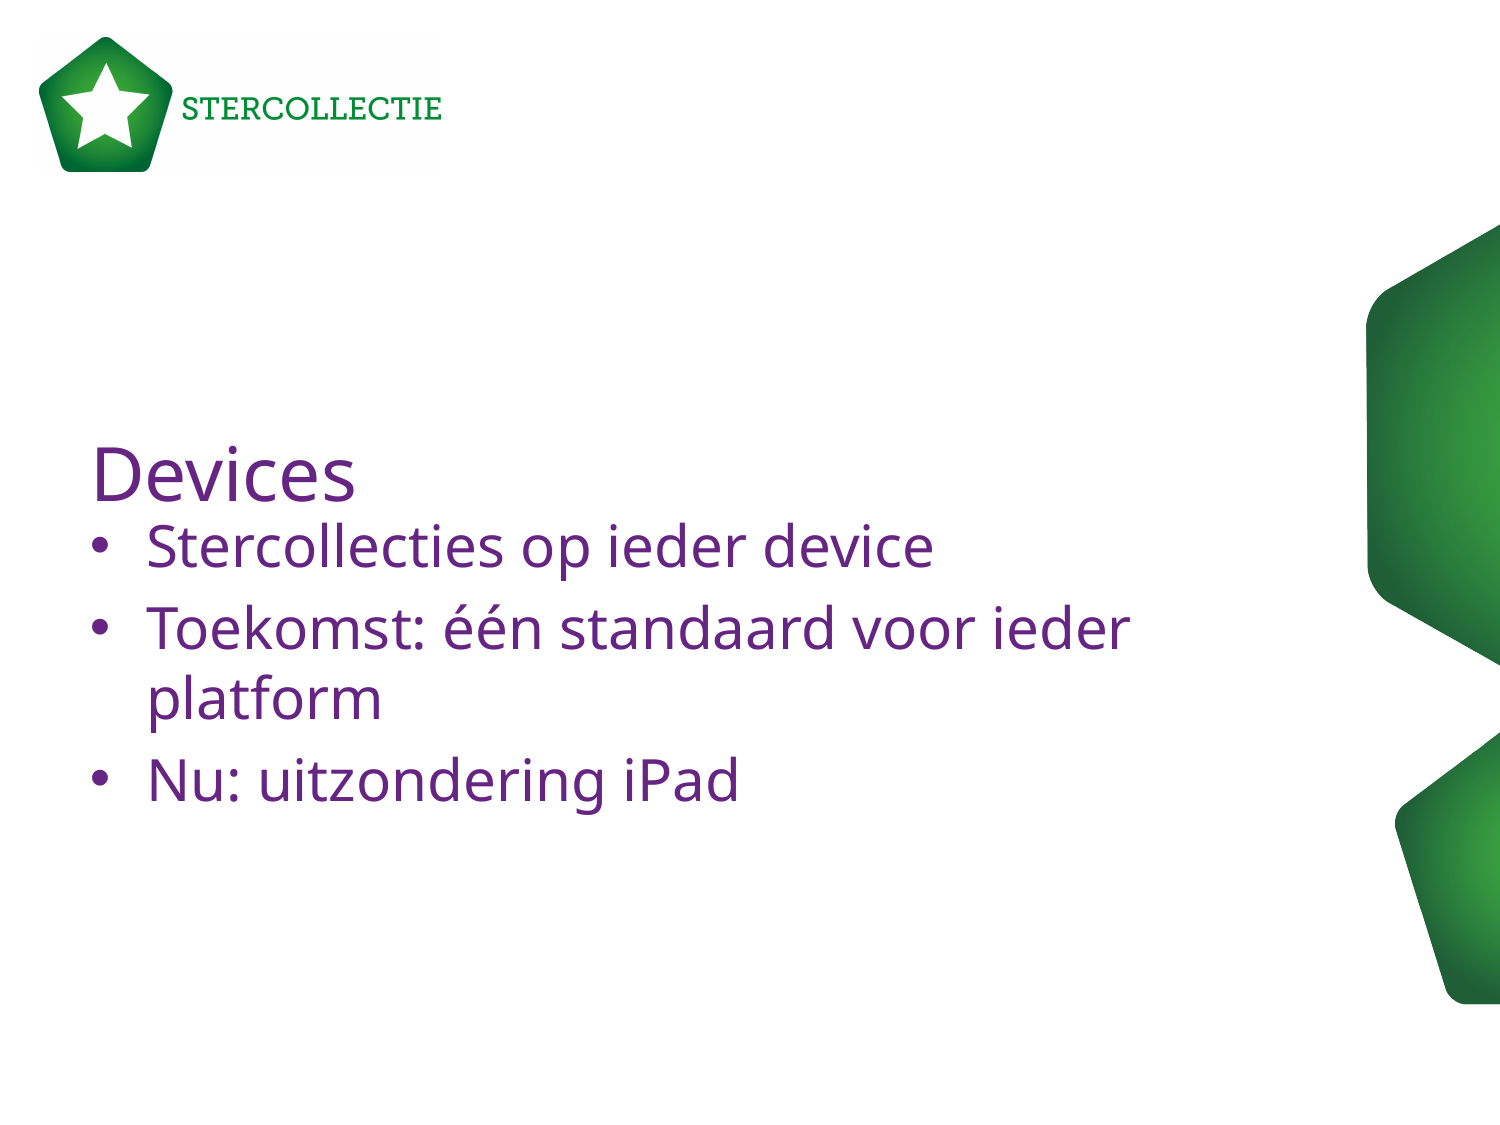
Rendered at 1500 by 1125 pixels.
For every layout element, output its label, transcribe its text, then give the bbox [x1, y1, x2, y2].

picture [1366, 222, 1500, 1005]
list Stercollecties op ieder device Toekomst: één standaard voor ieder platform Nu: uitzondering iPad [75, 502, 1377, 1005]
title Devices [75, 361, 1237, 502]
picture [38, 37, 441, 172]
